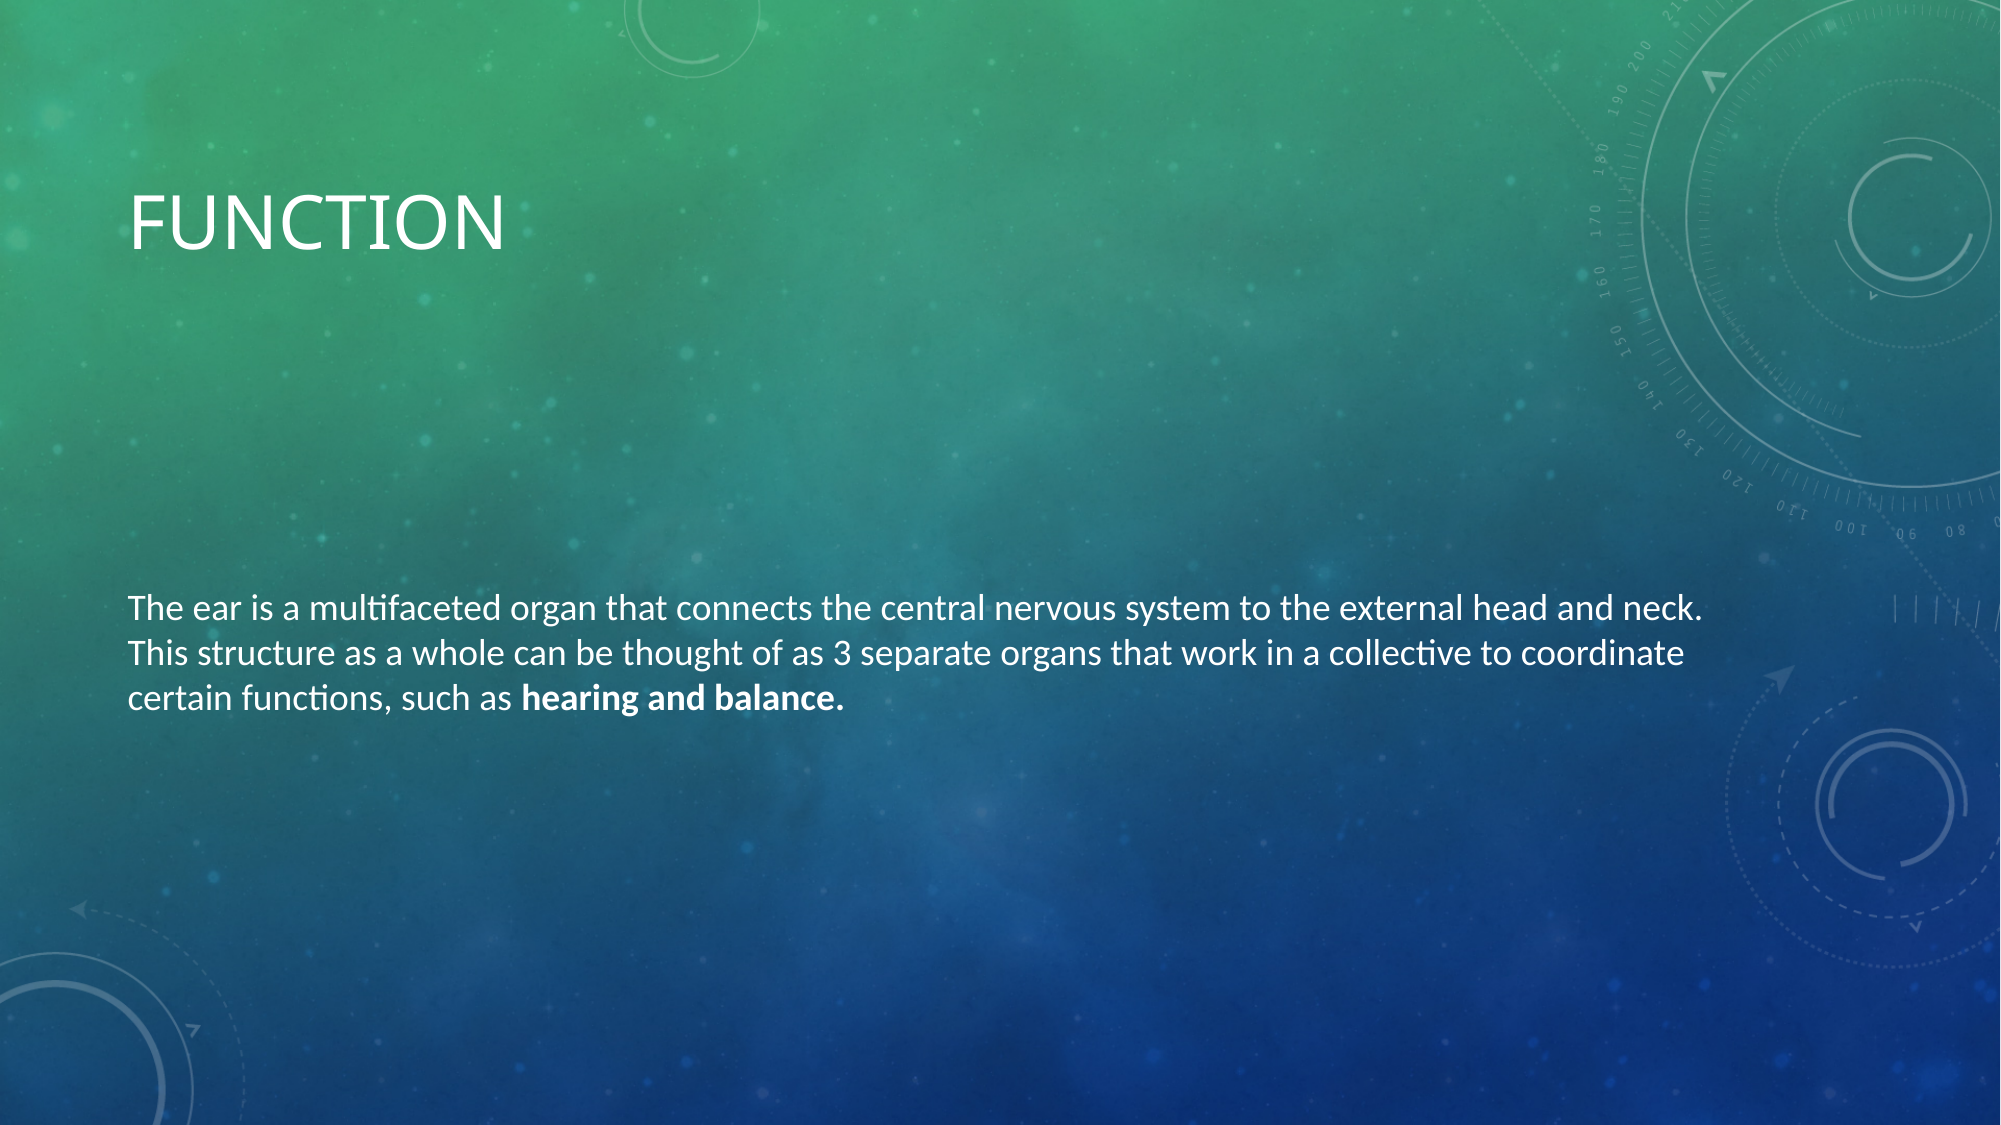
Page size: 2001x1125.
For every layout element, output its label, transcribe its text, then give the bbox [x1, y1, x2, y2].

picture [0, 0, 2001, 1125]
list The ear is a multifaceted organ that connects the central nervous system to the external head and neck. This structure as a whole can be thought of as 3 separate organs that work in a collective to coordinate certain functions, such as hearing and balance. [112, 351, 1775, 950]
title Function [112, 99, 1775, 339]
